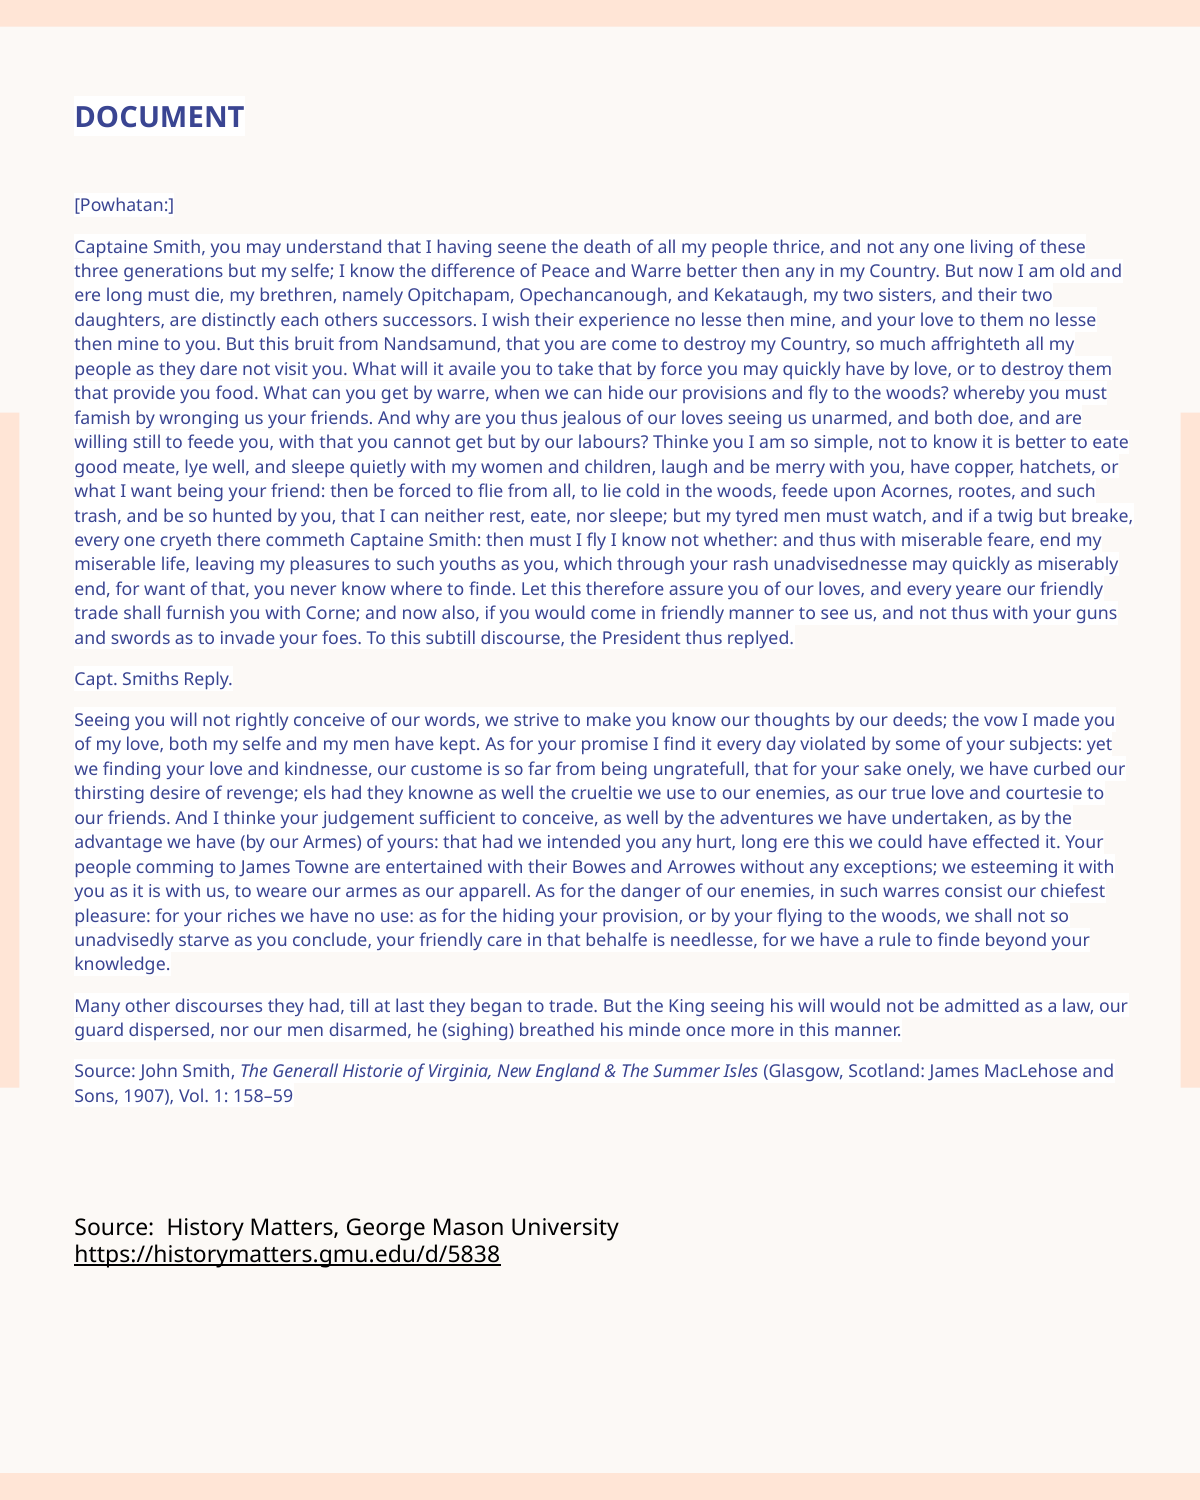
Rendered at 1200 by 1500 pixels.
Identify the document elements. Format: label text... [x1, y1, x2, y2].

text_box DOCUMENT [Powhatan:] Captaine Smith, you may understand that I having seene the death of all my people thrice, and not any one living of these three generations but my selfe; I know the difference of Peace and Warre better then any in my Country. But now I am old and ere long must die, my brethren, namely Opitchapam, Opechancanough, and Kekataugh, my two sisters, and their two daughters, are distinctly each others successors. I wish their experience no lesse then mine, and your love to them no lesse then mine to you. But this bruit from Nandsamund, that you are come to destroy my Country, so much affrighteth all my people as they dare not visit you. What will it availe you to take that by force you may quickly have by love, or to destroy them that provide you food. What can you get by warre, when we can hide our provisions and fly to the woods? whereby you must famish by wronging us your friends. And why are you thus jealous of our loves seeing us unarmed, and both doe, and are willing still to feede you, with that you cannot get but by our labours? Thinke you I am so simple, not to know it is better to eate good meate, lye well, and sleepe quietly with my women and children, laugh and be merry with you, have copper, hatchets, or what I want being your friend: then be forced to flie from all, to lie cold in the woods, feede upon Acornes, rootes, and such trash, and be so hunted by you, that I can neither rest, eate, nor sleepe; but my tyred men must watch, and if a twig but breake, every one cryeth there commeth Captaine Smith: then must I fly I know not whether: and thus with miserable feare, end my miserable life, leaving my pleasures to such youths as you, which through your rash unadvisednesse may quickly as miserably end, for want of that, you never know where to finde. Let this therefore assure you of our loves, and every yeare our friendly trade shall furnish you with Corne; and now also, if you would come in friendly manner to see us, and not thus with your guns and swords as to invade your foes. To this subtill discourse, the President thus replyed. Capt. Smiths Reply. Seeing you will not rightly conceive of our words, we strive to make you know our thoughts by our deeds; the vow I made you of my love, both my selfe and my men have kept. As for your promise I find it every day violated by some of your subjects: yet we finding your love and kindnesse, our custome is so far from being ungratefull, that for your sake onely, we have curbed our thirsting desire of revenge; els had they knowne as well the crueltie we use to our enemies, as our true love and courtesie to our friends. And I thinke your judgement sufficient to conceive, as well by the adventures we have undertaken, as by the advantage we have (by our Armes) of yours: that had we intended you any hurt, long ere this we could have effected it. Your people comming to James Towne are entertained with their Bowes and Arrowes without any exceptions; we esteeming it with you as it is with us, to weare our armes as our apparell. As for the danger of our enemies, in such warres consist our chiefest pleasure: for your riches we have no use: as for the hiding your provision, or by your flying to the woods, we shall not so unadvisedly starve as you conclude, your friendly care in that behalfe is needlesse, for we have a rule to finde beyond your knowledge. Many other discourses they had, till at last they began to trade. But the King seeing his will would not be admitted as a law, our guard dispersed, nor our men disarmed, he (sighing) breathed his minde once more in this manner. Source: John Smith, The Generall Historie of Virginia, New England & The Summer Isles (Glasgow, Scotland: James MacLehose and Sons, 1907), Vol. 1: 158–59 Source: History Matters, George Mason University https://historymatters.gmu.edu/d/5838 [59, 78, 1150, 1439]
